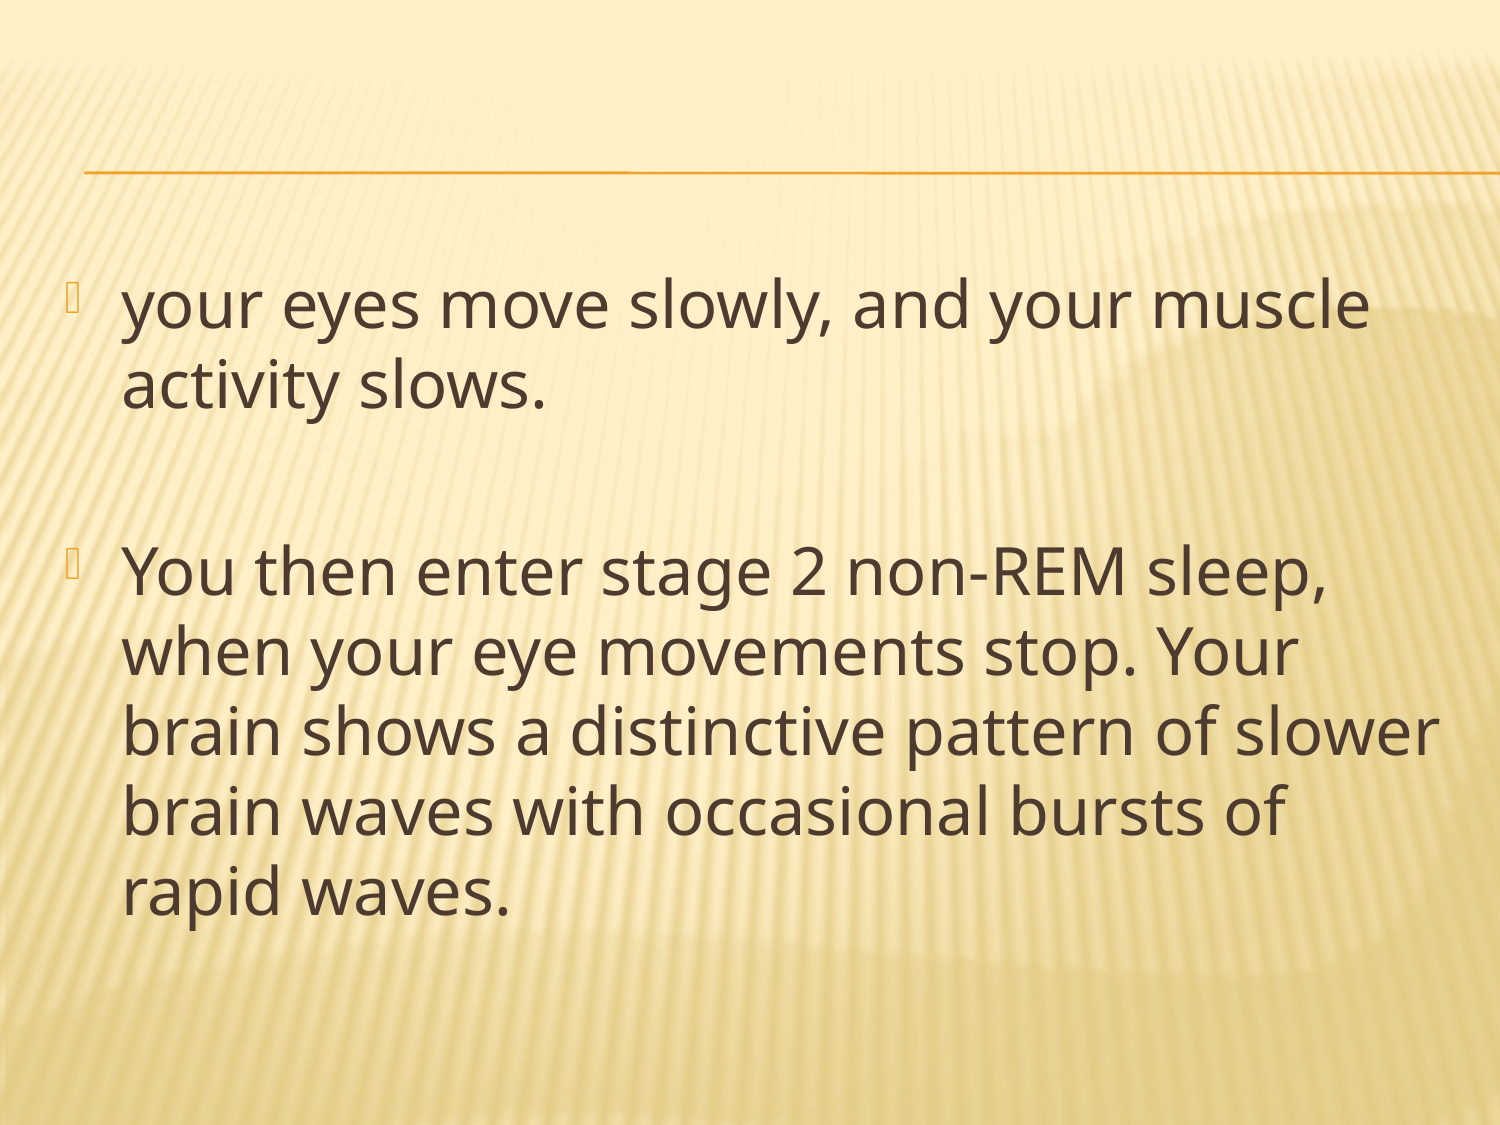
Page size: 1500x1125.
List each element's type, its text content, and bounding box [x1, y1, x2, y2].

list your eyes move slowly, and your muscle activity slows. You then enter stage 2 non-REM sleep, when your eye movements stop. Your brain shows a distinctive pattern of slower brain waves with occasional bursts of rapid waves. [50, 254, 1475, 998]
